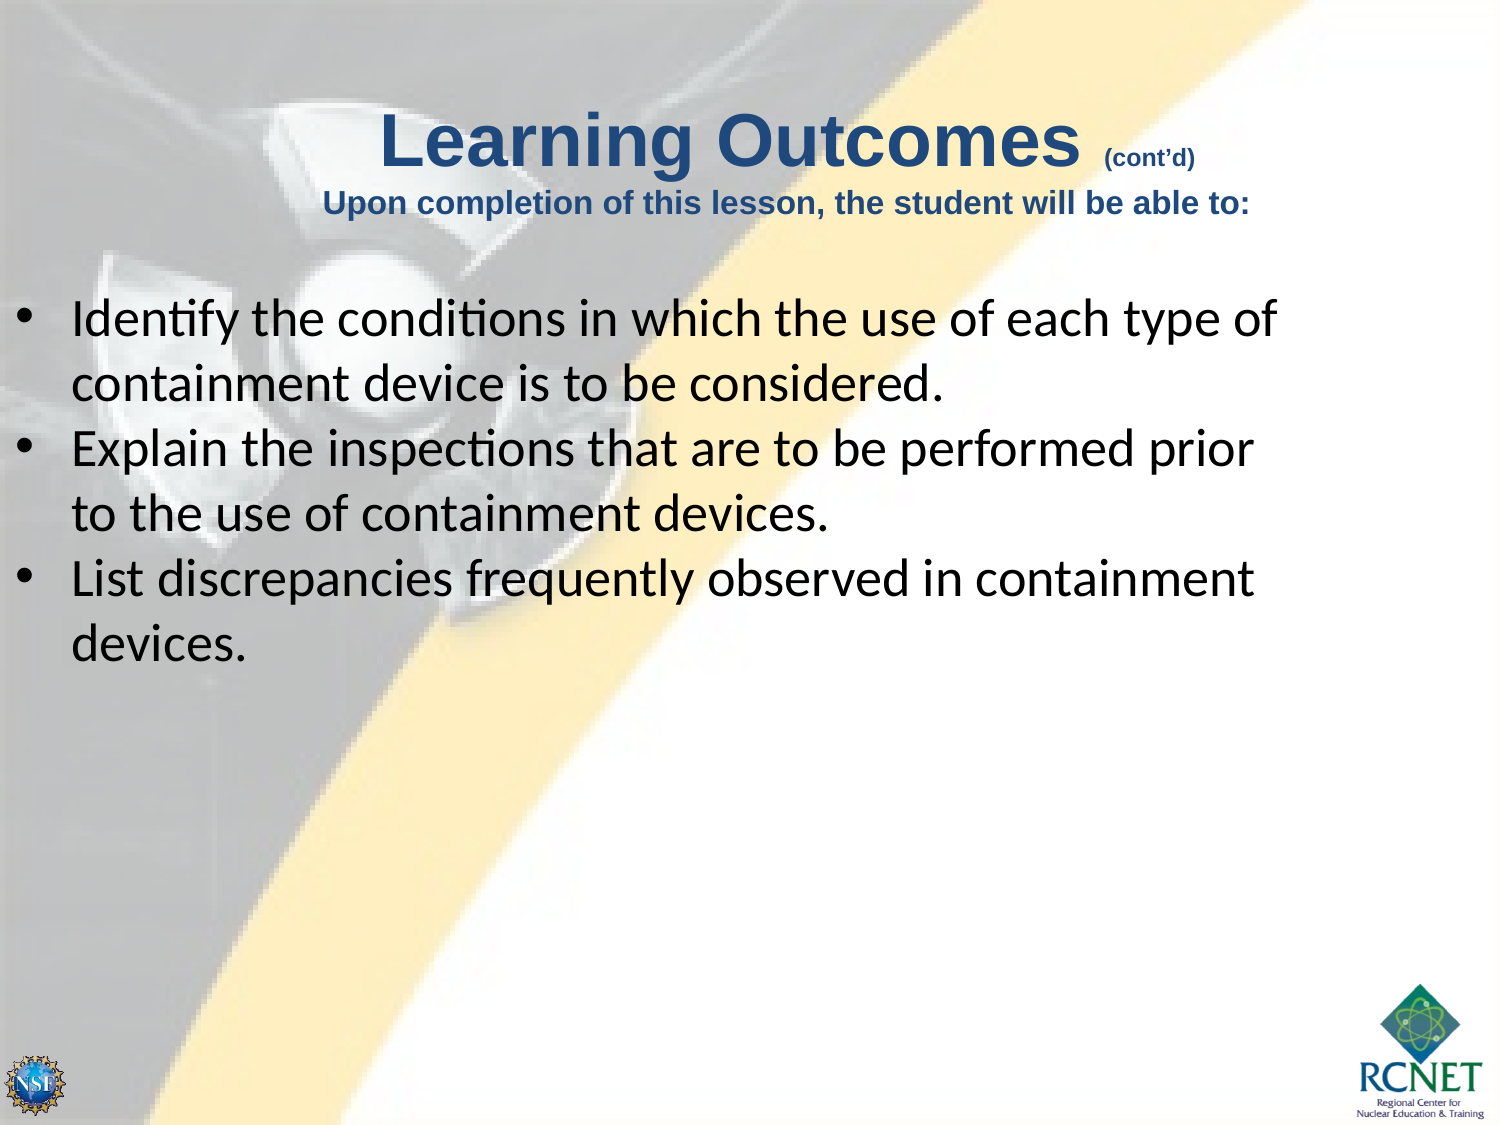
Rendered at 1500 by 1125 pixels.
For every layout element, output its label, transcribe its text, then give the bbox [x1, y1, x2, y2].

text_box Learning Outcomes (cont’d) Upon completion of this lesson, the student will be able to: [200, 62, 1375, 250]
picture [0, 1056, 75, 1116]
picture [1332, 977, 1500, 1125]
list Identify the conditions in which the use of each type of containment device is to be considered. Explain the inspections that are to be performed prior to the use of containment devices. List discrepancies frequently observed in containment devices. [0, 275, 1325, 1013]
